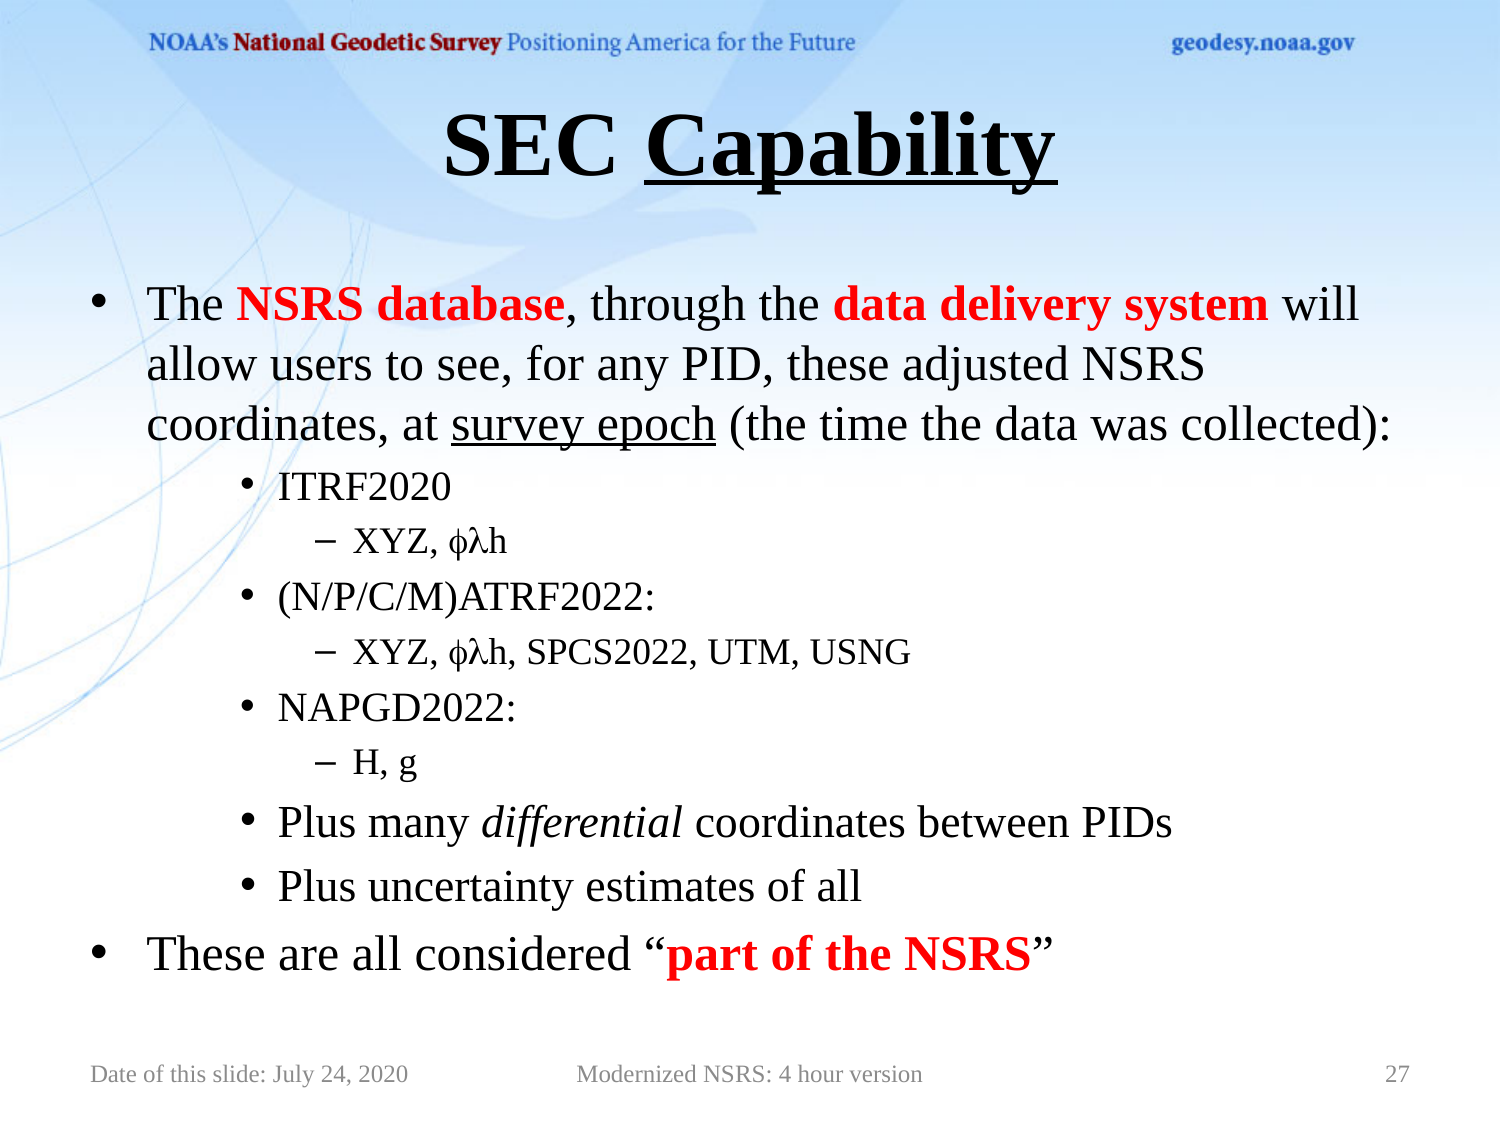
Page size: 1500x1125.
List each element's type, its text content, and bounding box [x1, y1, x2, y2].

footer Modernized NSRS: 4 hour version [512, 1042, 988, 1103]
slide_number 27 [1074, 1042, 1425, 1103]
title SEC Capability [75, 45, 1425, 233]
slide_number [75, 1042, 425, 1103]
picture [0, 0, 1500, 1125]
list The NSRS database, through the data delivery system will allow users to see, for any PID, these adjusted NSRS coordinates, at survey epoch (the time the data was collected): ITRF2020 XYZ, flh (N/P/C/M)ATRF2022: XYZ, flh, SPCS2022, UTM, USNG NAPGD2022: H, g Plus many differential coordinates between PIDs Plus uncertainty estimates of all These are all considered “part of the NSRS” [75, 262, 1425, 1005]
